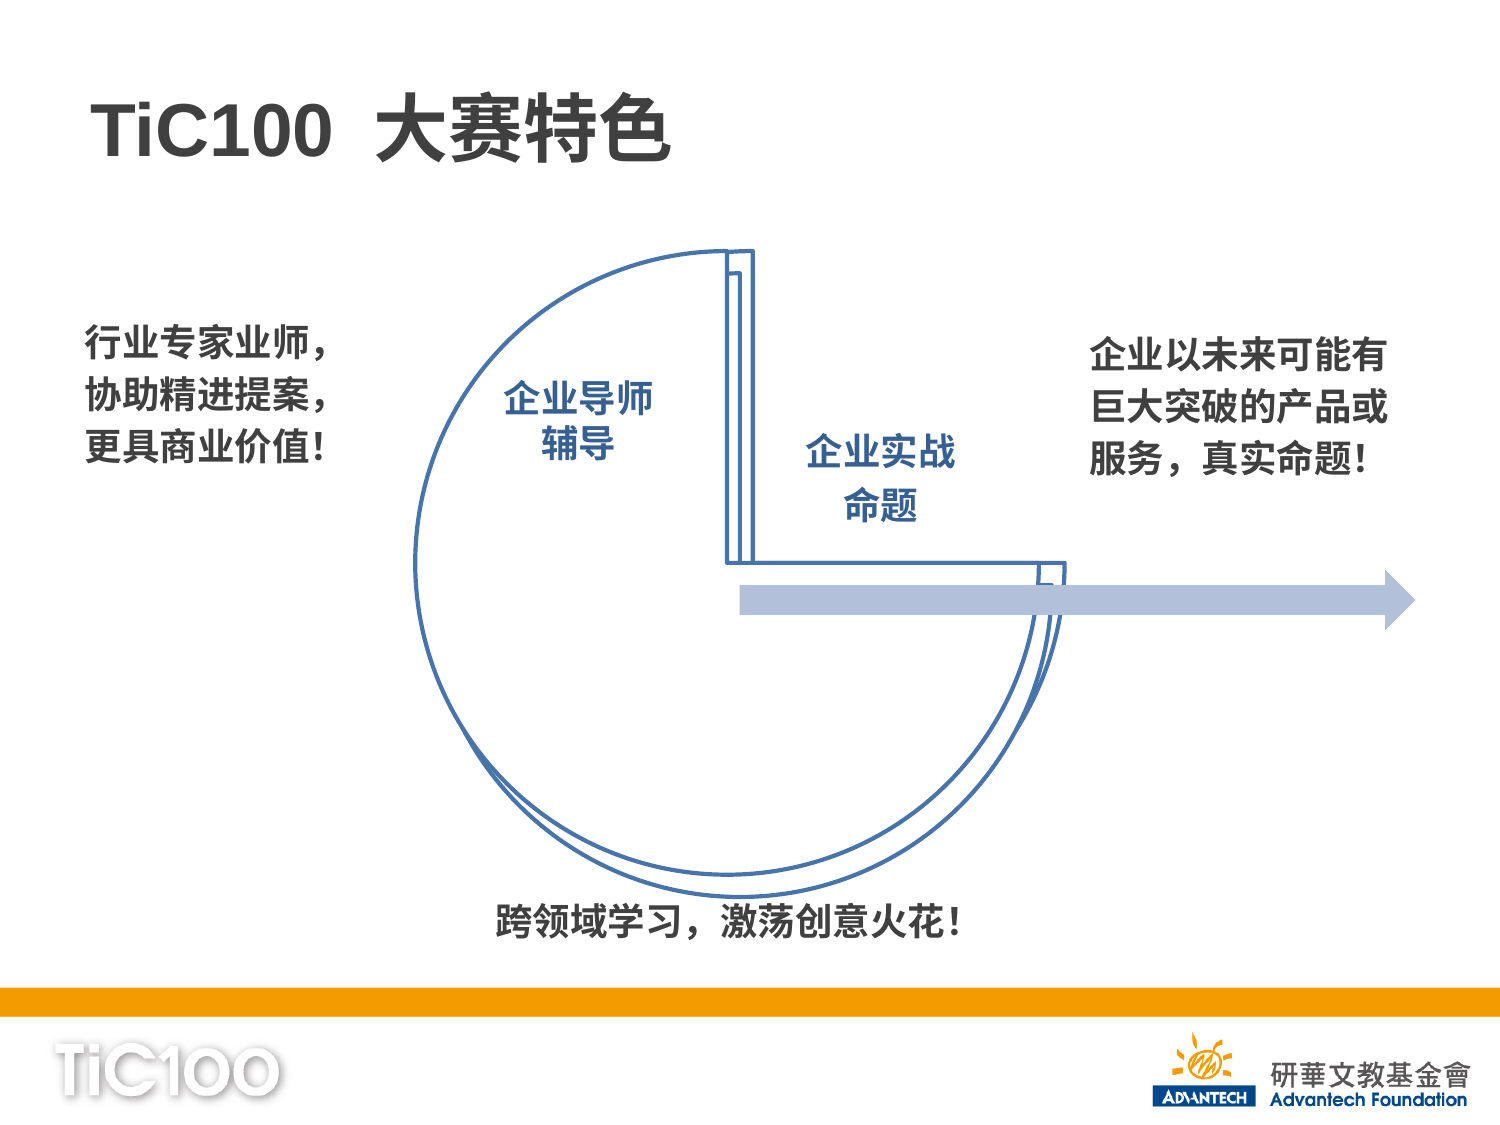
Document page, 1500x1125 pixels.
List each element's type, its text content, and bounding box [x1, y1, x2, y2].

text_box 跨领域学习，激荡创意火花！ [480, 901, 997, 951]
picture [0, 988, 1500, 1125]
title TiC100 大赛特色 [75, 45, 1425, 209]
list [64, 150, 1416, 894]
